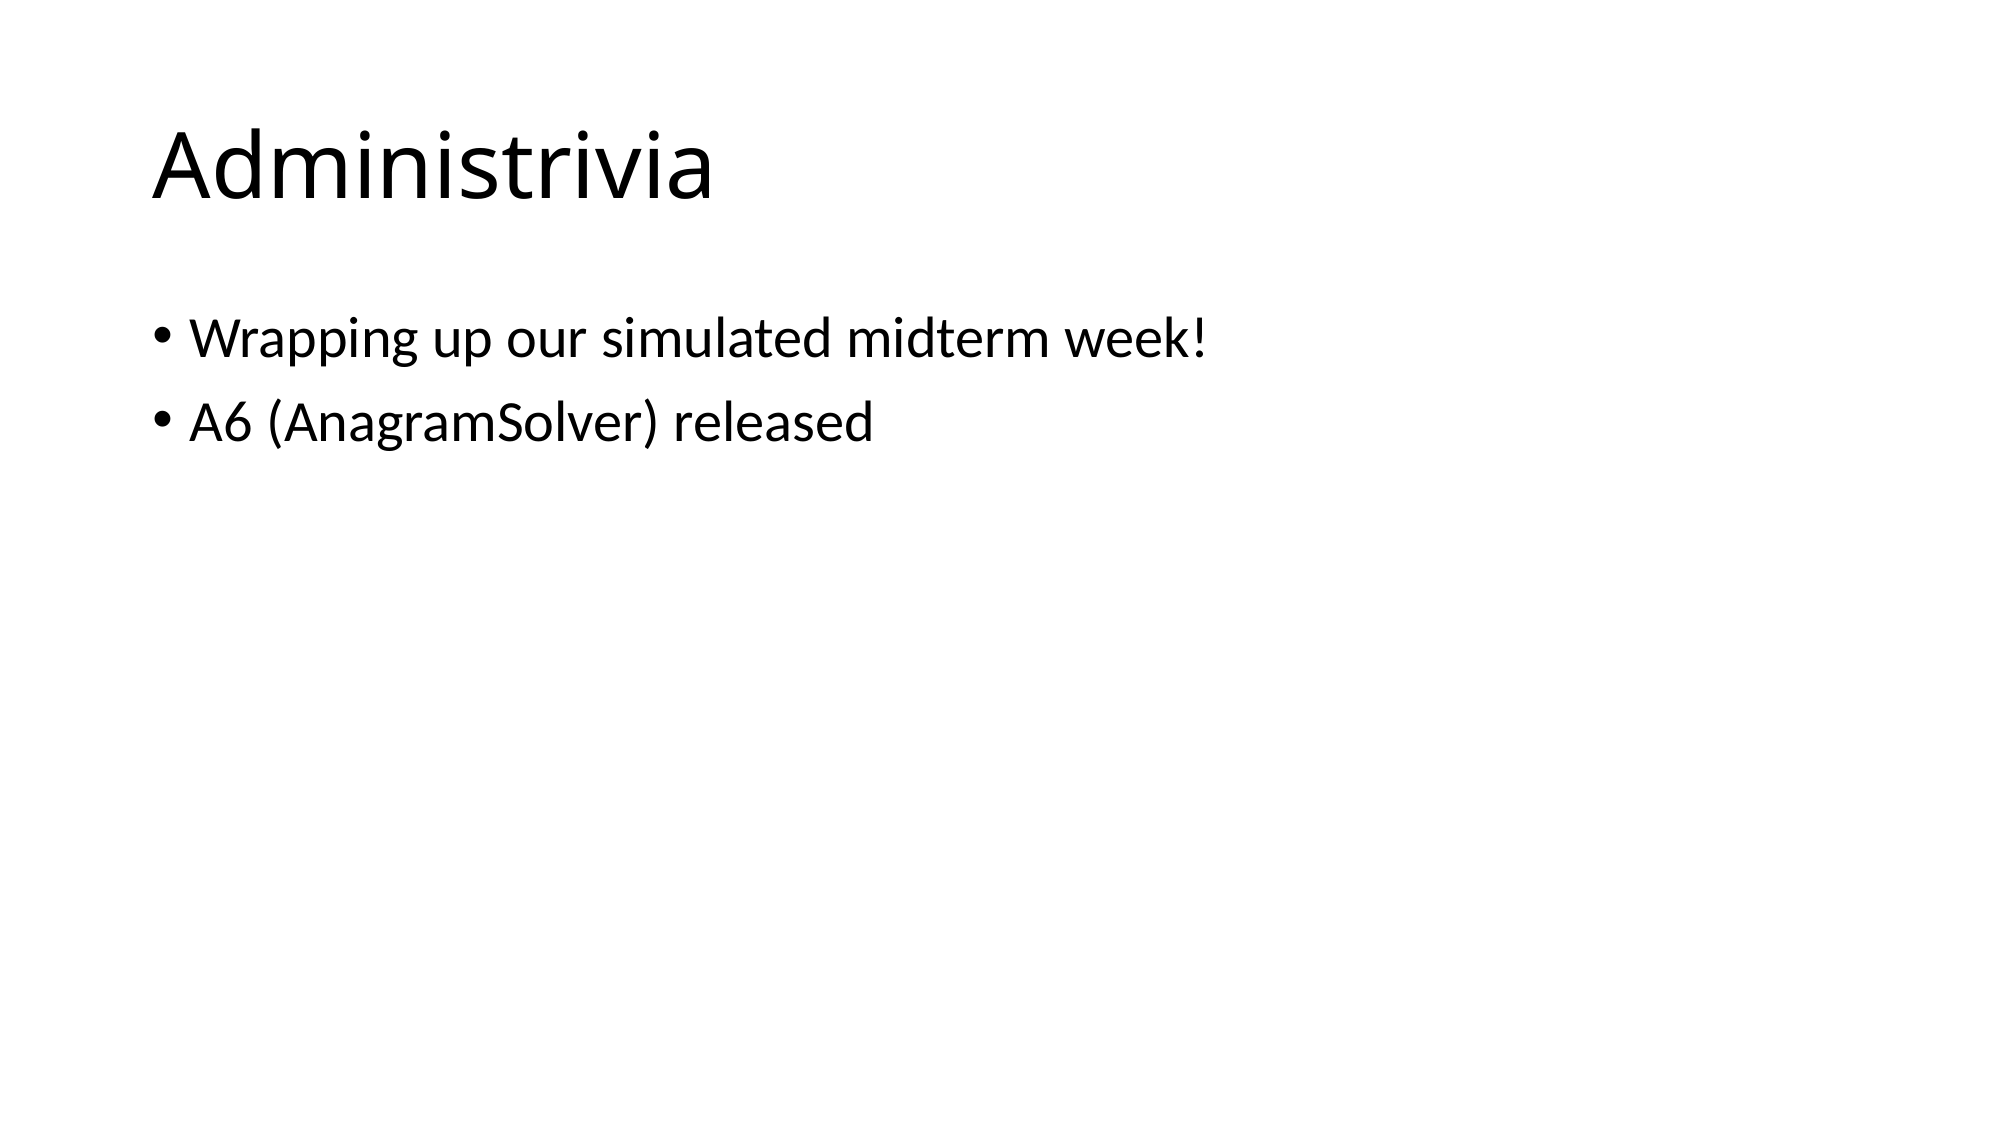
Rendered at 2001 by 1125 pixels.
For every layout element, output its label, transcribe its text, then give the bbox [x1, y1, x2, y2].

title Administrivia [137, 59, 1863, 278]
list Wrapping up our simulated midterm week! A6 (AnagramSolver) released [137, 299, 1863, 1014]
